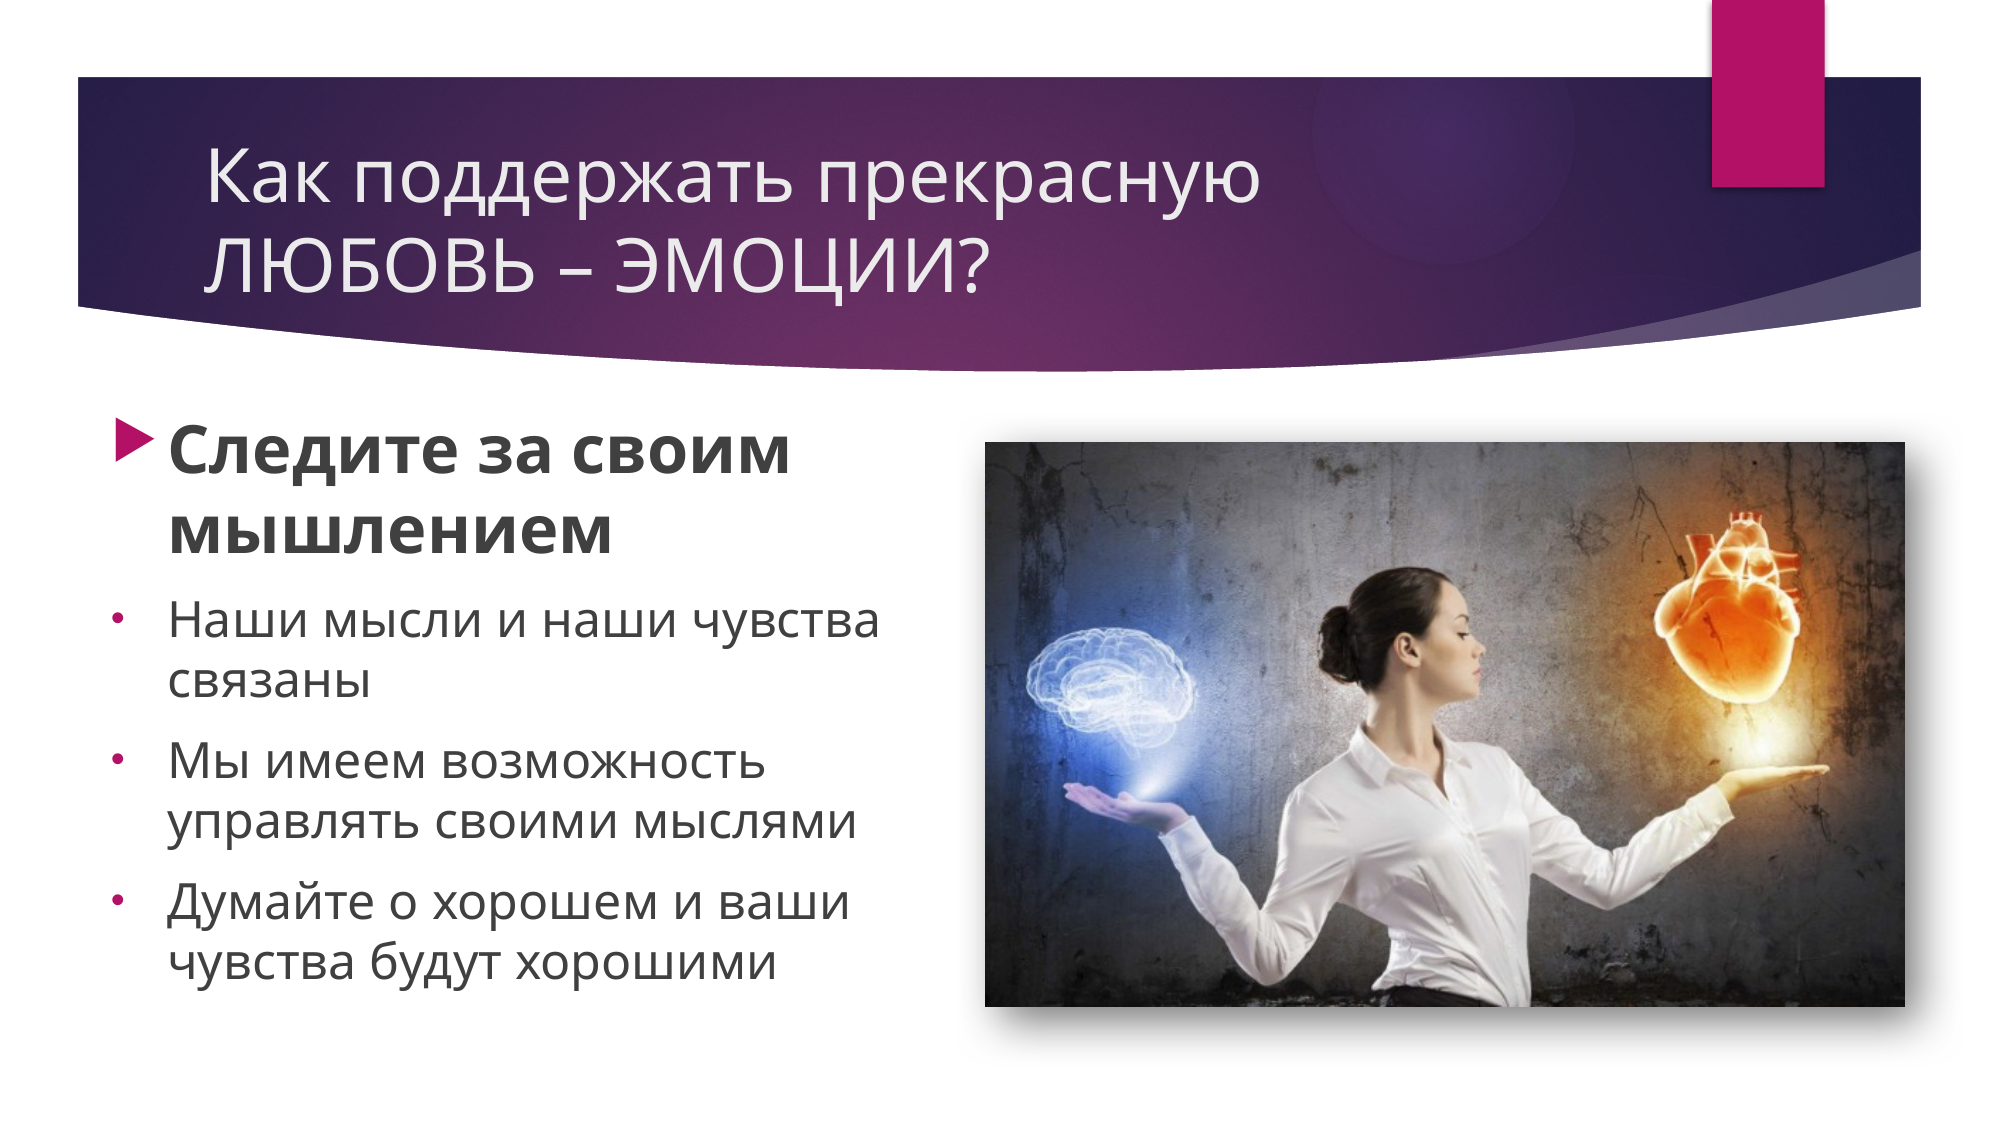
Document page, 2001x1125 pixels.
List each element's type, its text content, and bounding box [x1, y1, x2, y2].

title Как поддержать прекрасную ЛЮБОВЬ – ЭМОЦИИ? [189, 159, 1627, 276]
picture [984, 442, 1905, 1007]
list Следите за своим мышлением Наши мысли и наши чувства связаны Мы имеем возможность управлять своими мыслями Думайте о хорошем и ваши чувства будут хорошими [95, 399, 992, 1050]
